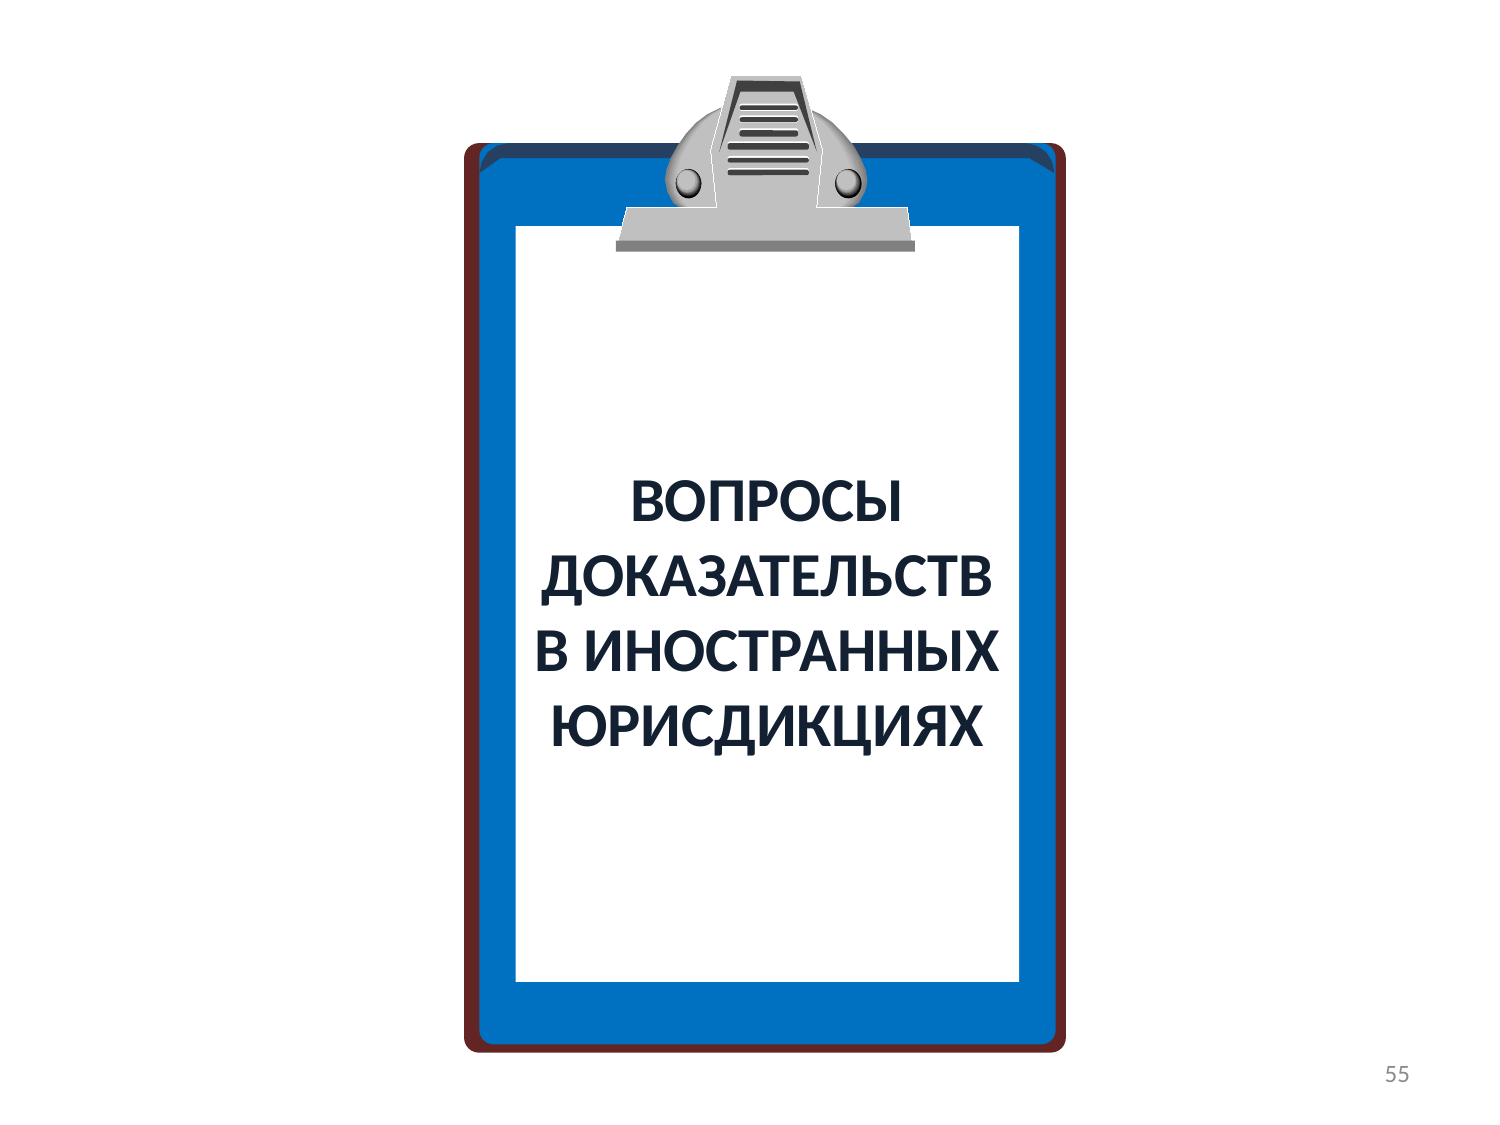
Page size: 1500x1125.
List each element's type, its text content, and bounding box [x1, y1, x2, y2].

slide_number 55 [1074, 1042, 1425, 1103]
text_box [463, 74, 1067, 1056]
